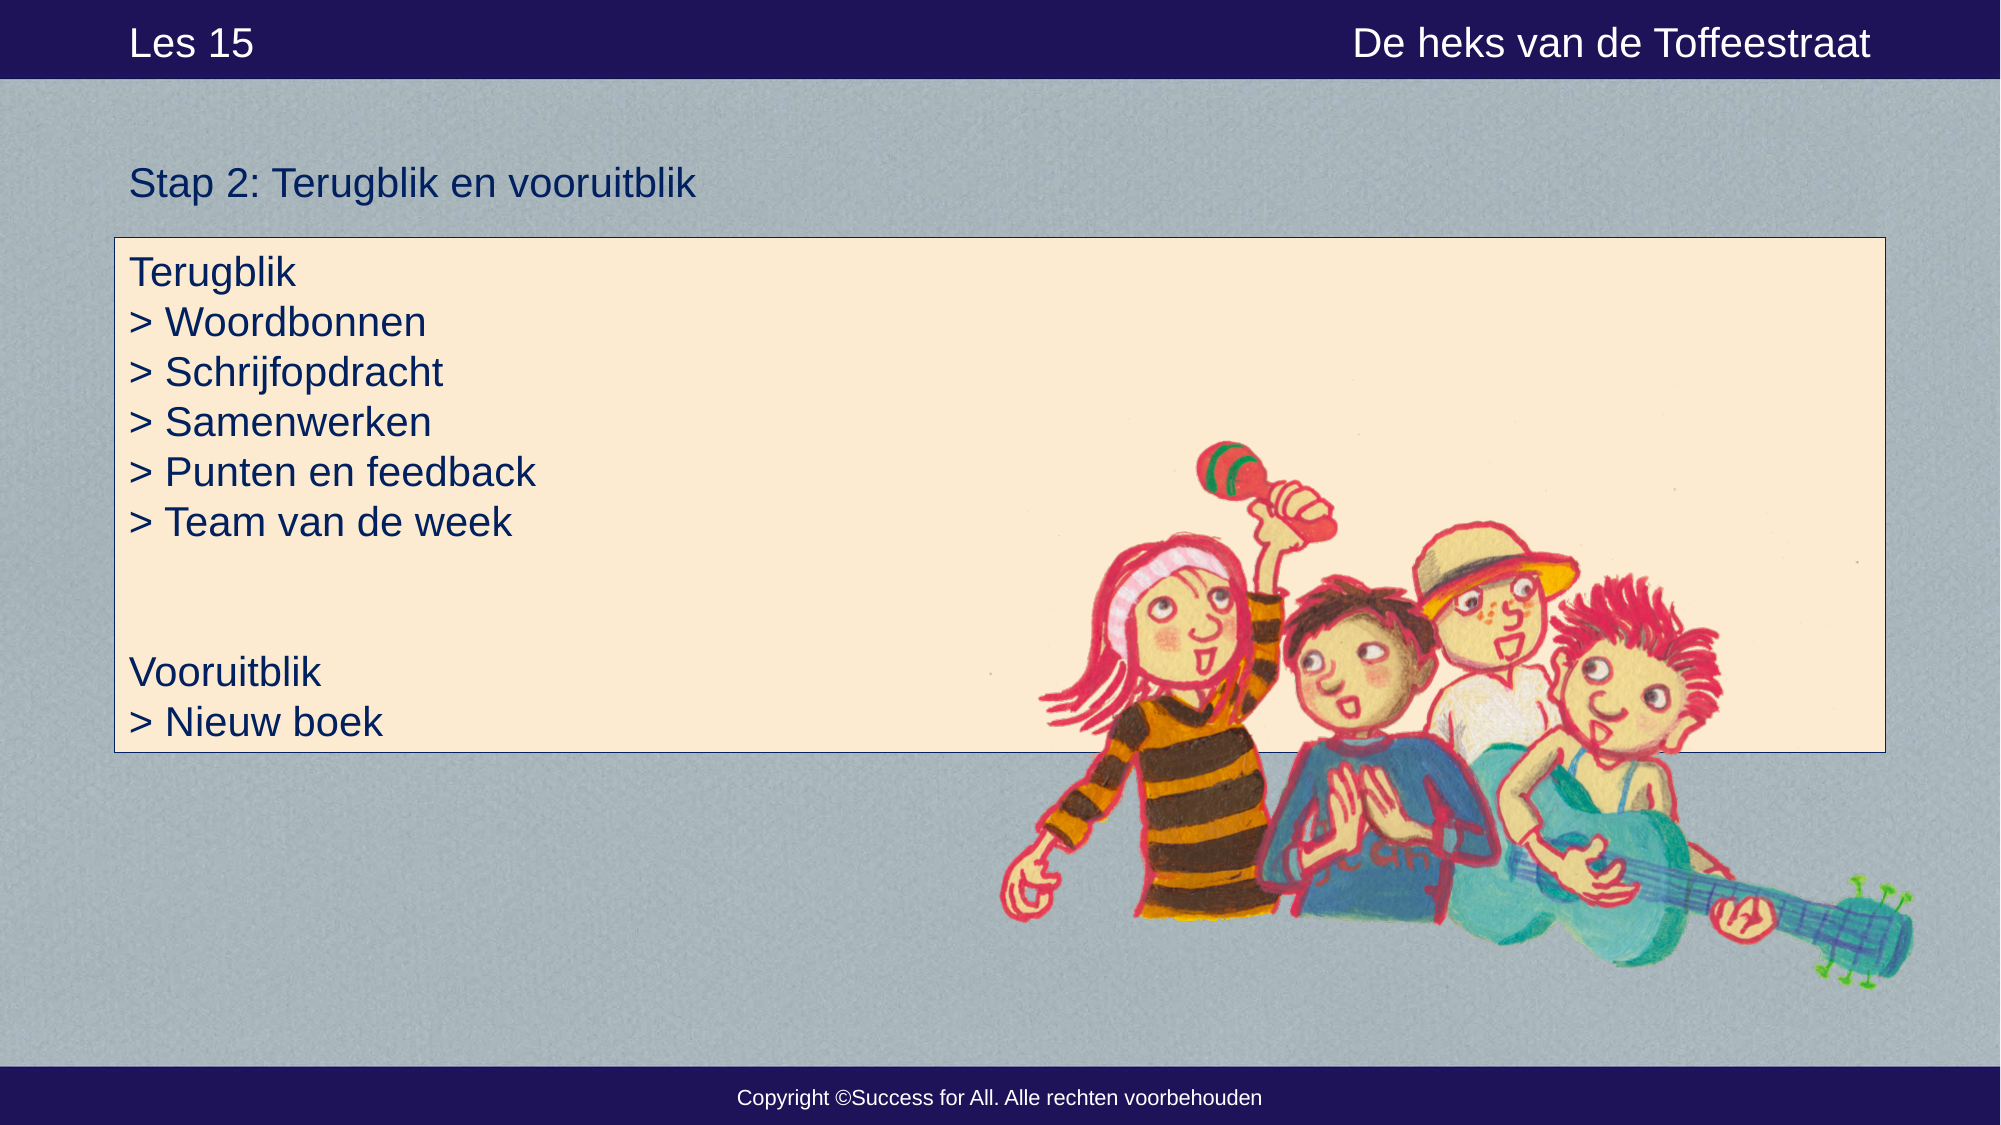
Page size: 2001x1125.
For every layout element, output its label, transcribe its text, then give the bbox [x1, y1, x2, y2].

picture [0, 0, 2001, 1125]
text_box Stap 2: Terugblik en vooruitblik [113, 148, 1635, 214]
text_box Terugblik > Woordbonnen > Schrijfopdracht > Samenwerken > Punten en feedback > Team van de week Vooruitblik > Nieuw boek [114, 237, 1886, 753]
text_box Les 15 [114, 8, 354, 73]
text_box De heks van de Toffeestraat [999, 8, 1886, 73]
text_box Copyright ©Success for All. Alle rechten voorbehouden [0, 1076, 2000, 1125]
